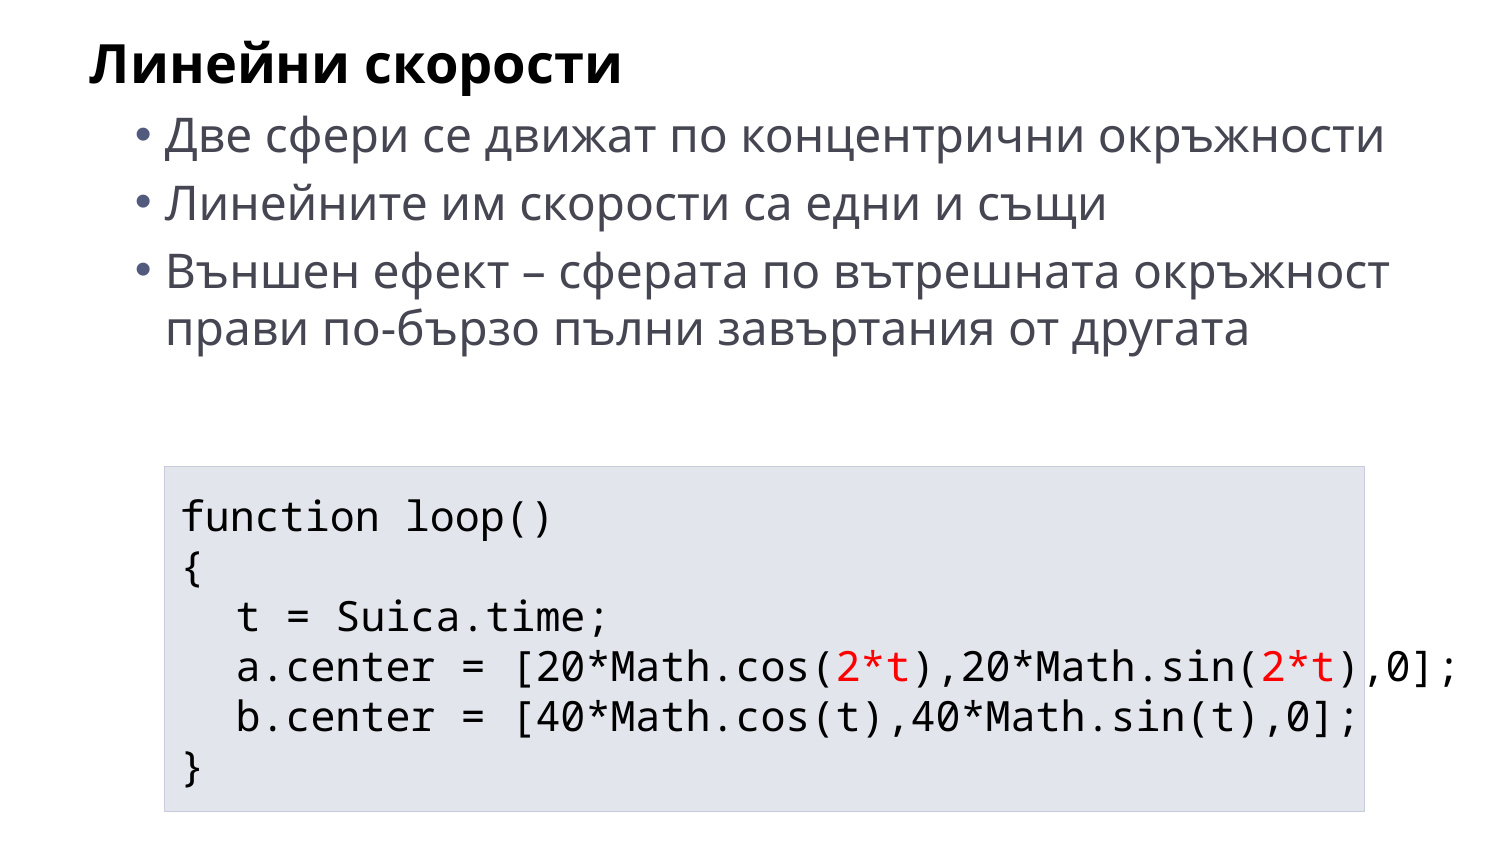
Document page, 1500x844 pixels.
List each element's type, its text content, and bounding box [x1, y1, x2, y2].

text_box function loop() { t = Suica.time; a.center = [20*Math.cos(2*t),20*Math.sin(2*t),0]; b.center = [40*Math.cos(t),40*Math.sin(t),0]; } [164, 466, 1365, 812]
list Линейни скорости Две сфери се движат по концентрични окръжности Линейните им скорости са едни и същи Външен ефект – сферата по вътрешната окръжност прави по-бързо пълни завъртания от другата [75, 21, 1475, 835]
